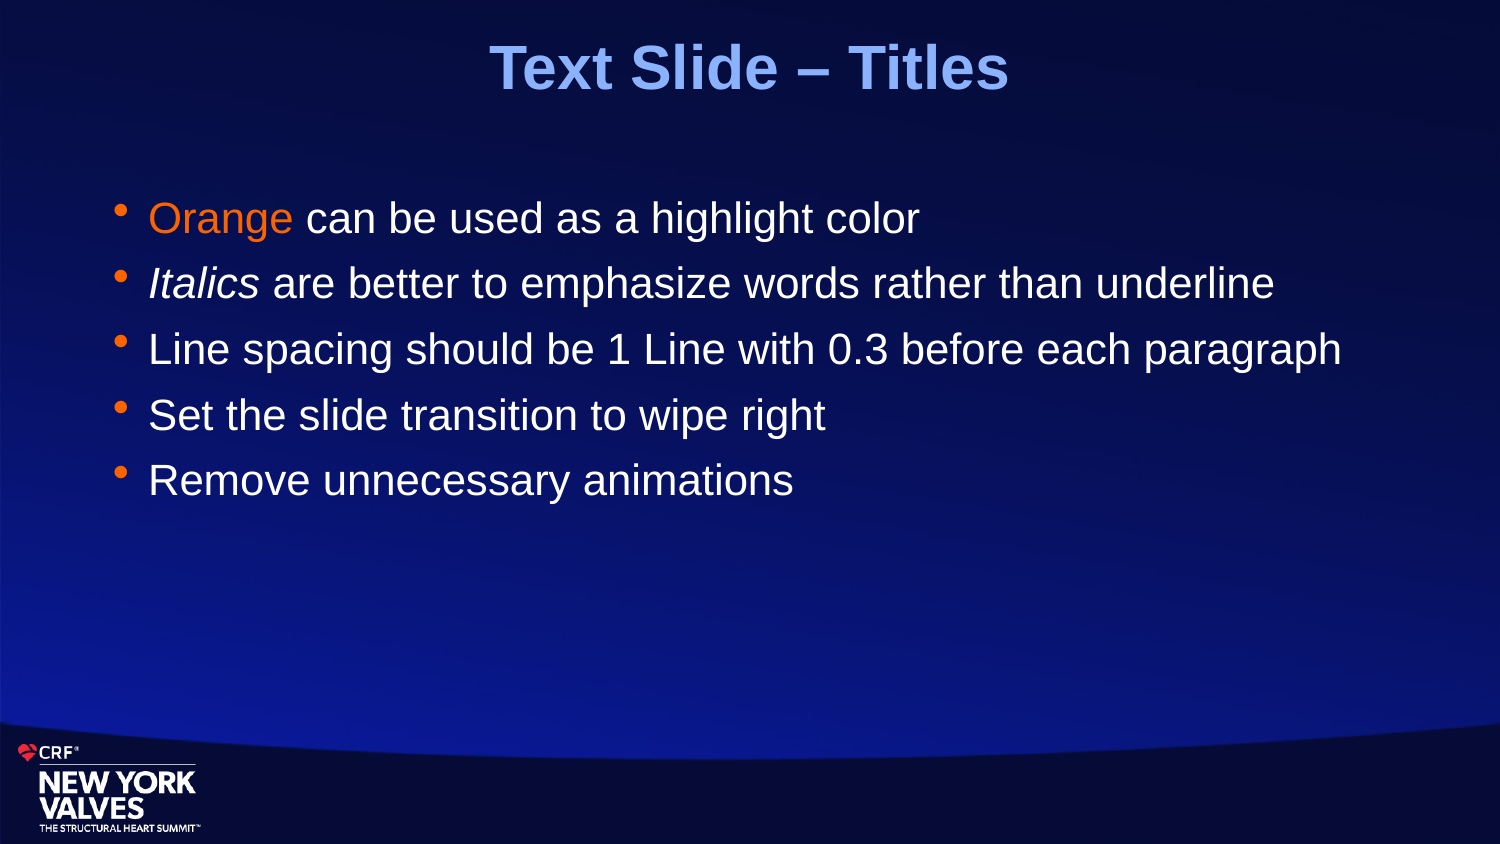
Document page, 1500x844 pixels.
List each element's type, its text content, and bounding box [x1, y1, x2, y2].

title Text Slide – Titles [112, 19, 1388, 113]
list Orange can be used as a highlight color Italics are better to emphasize words rather than underline Line spacing should be 1 Line with 0.3 before each paragraph Set the slide transition to wipe right Remove unnecessary animations [97, 181, 1449, 689]
picture [0, 0, 1500, 844]
